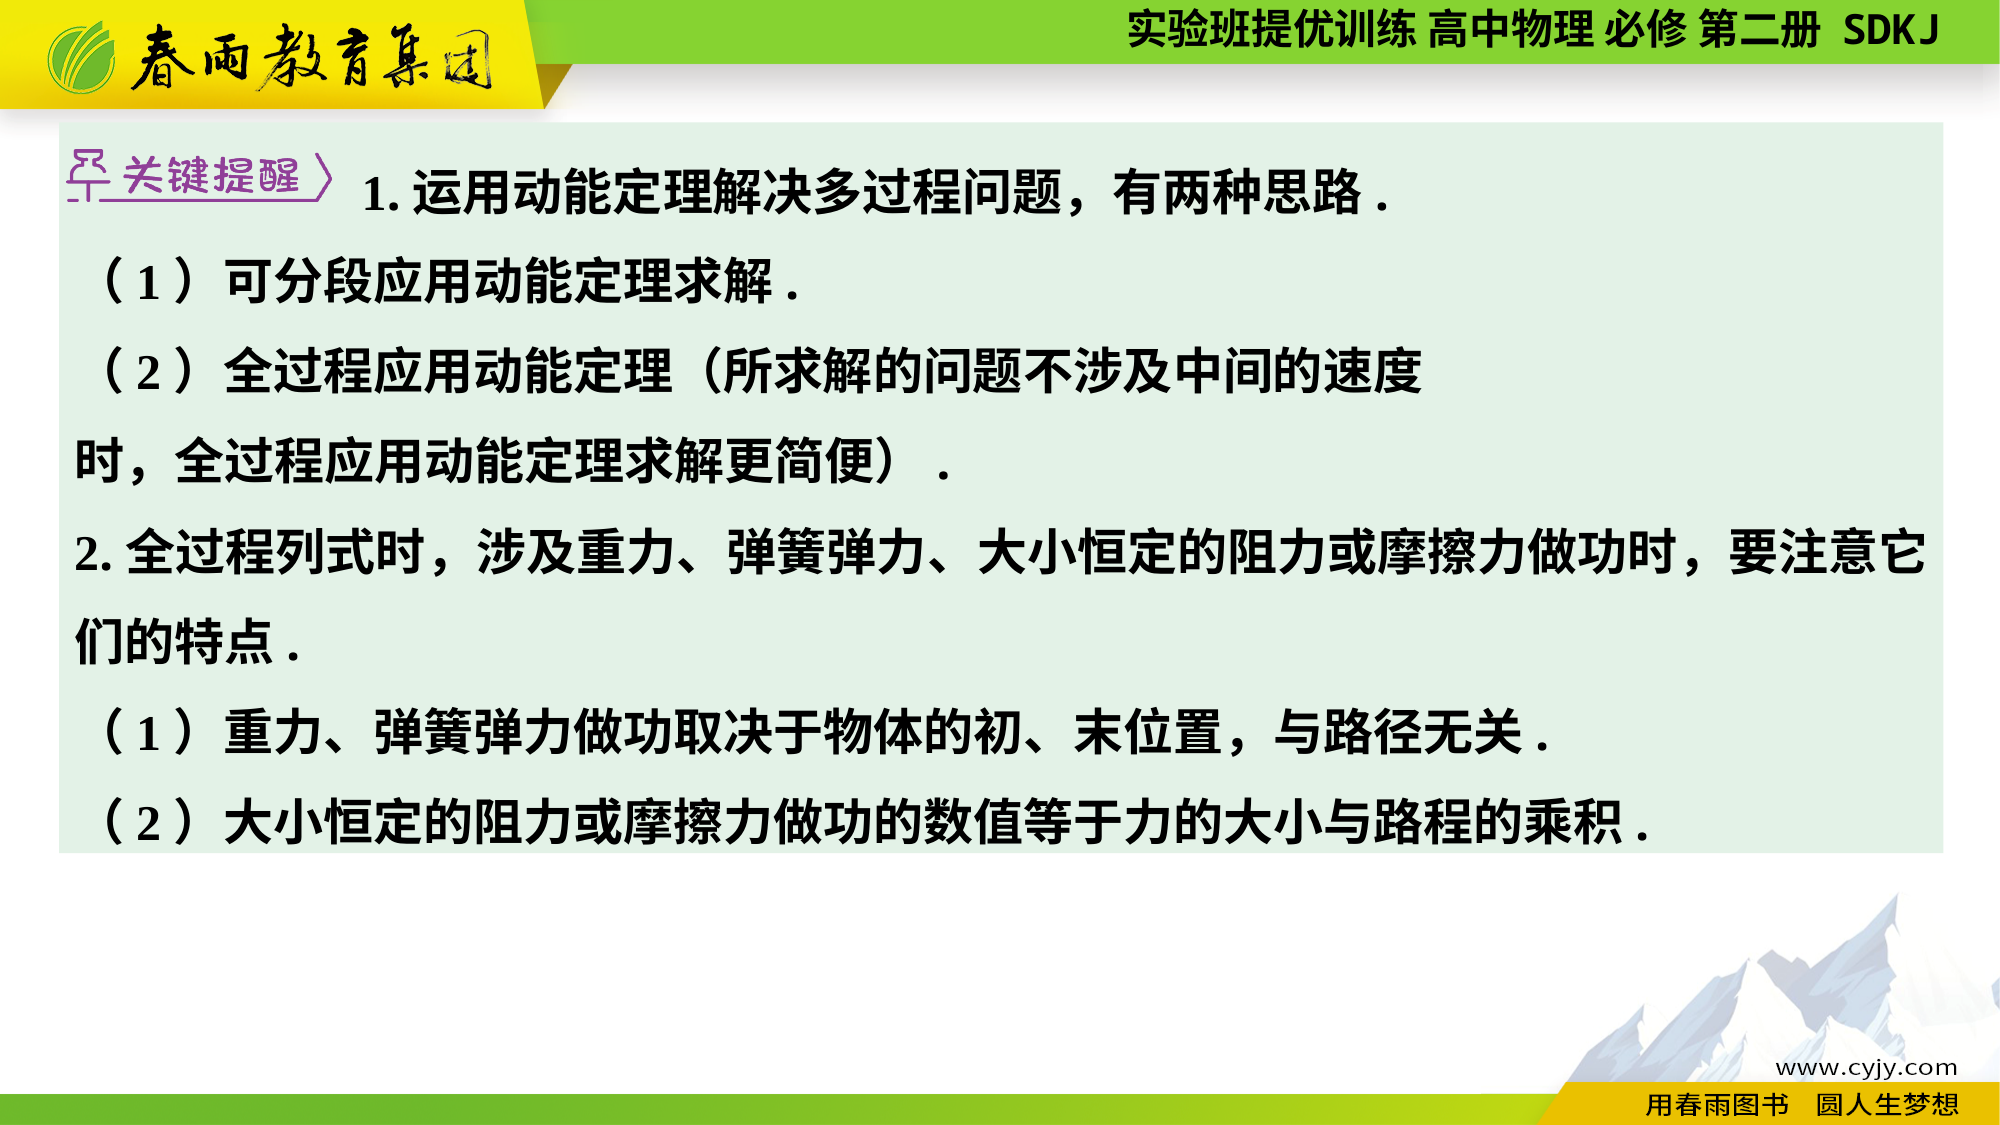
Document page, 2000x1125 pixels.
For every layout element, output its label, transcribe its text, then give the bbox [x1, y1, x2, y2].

list 1.运用动能定理解决多过程问题，有两种思路. （1）可分段应用动能定理求解. （2）全过程应用动能定理（所求解的问题不涉及中间的速度 时，全过程应用动能定理求解更简便）. 2.全过程列式时，涉及重力、弹簧弹力、大小恒定的阻力或摩擦力做功时，要注意它们的特点. （1）重力、弹簧弹力做功取决于物体的初、末位置，与路径无关. （2）大小恒定的阻力或摩擦力做功的数值等于力的大小与路程的乘积. [59, 122, 1944, 854]
picture [0, 0, 2000, 1125]
